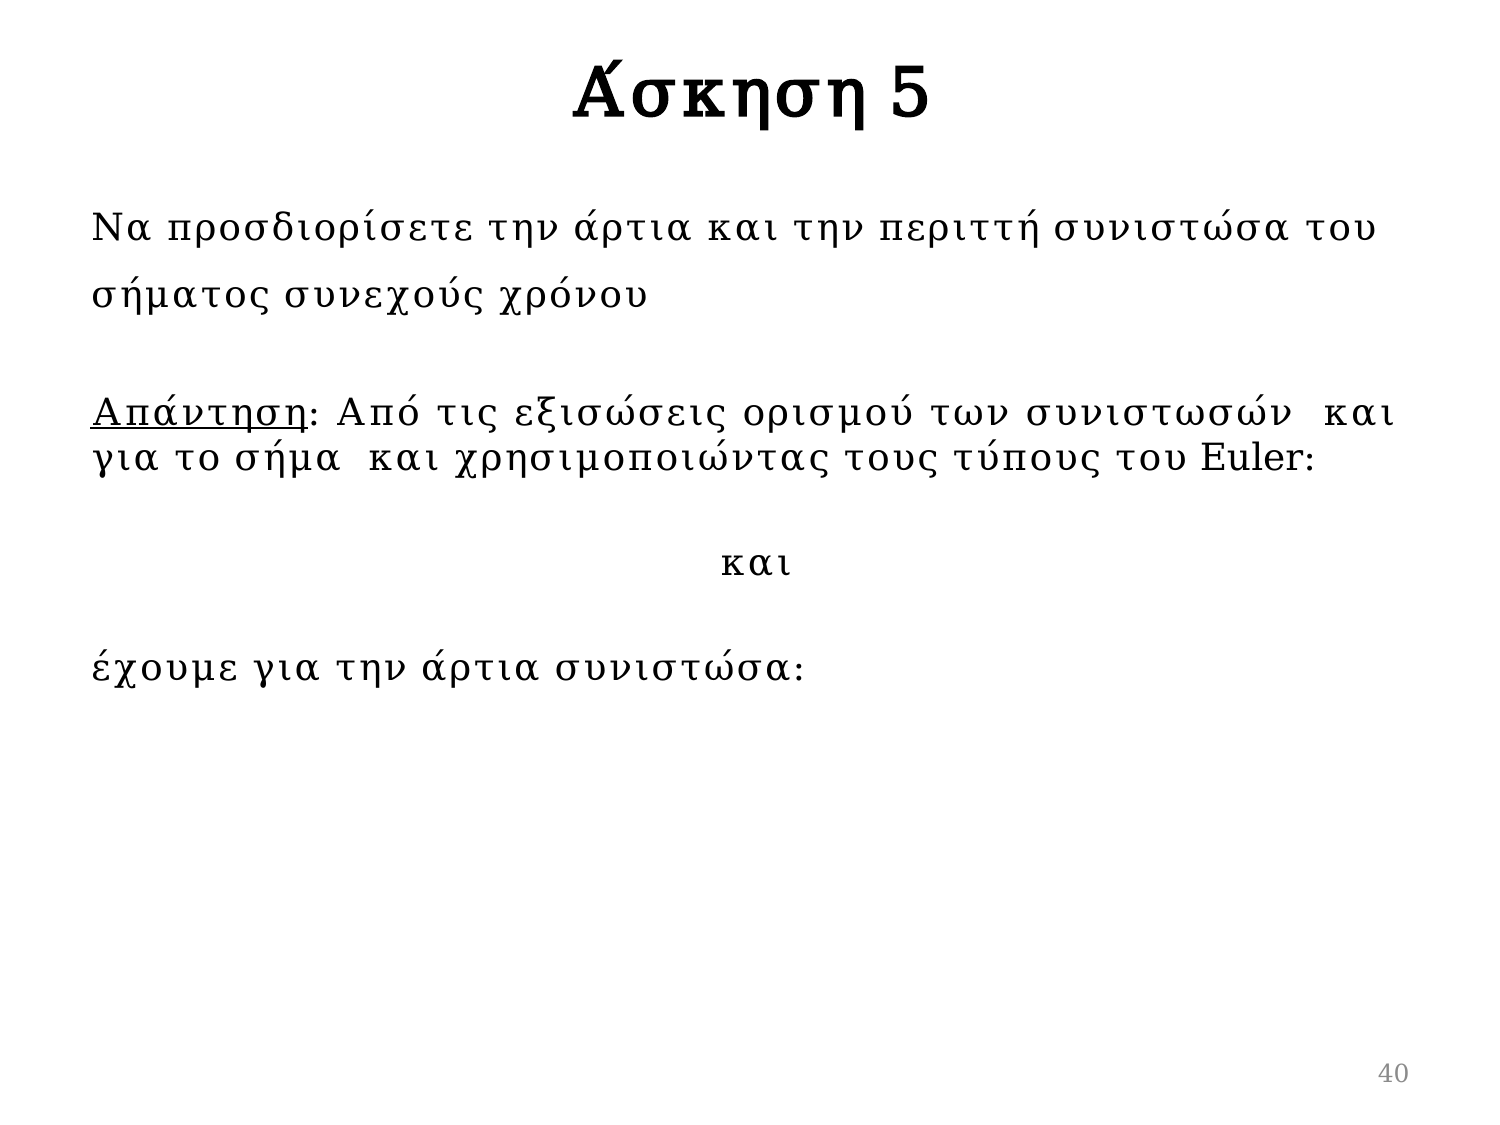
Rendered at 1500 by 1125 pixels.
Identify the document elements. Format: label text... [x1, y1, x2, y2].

title Άσκηση 5 [75, 19, 1425, 159]
slide_number 40 [1222, 1042, 1425, 1103]
